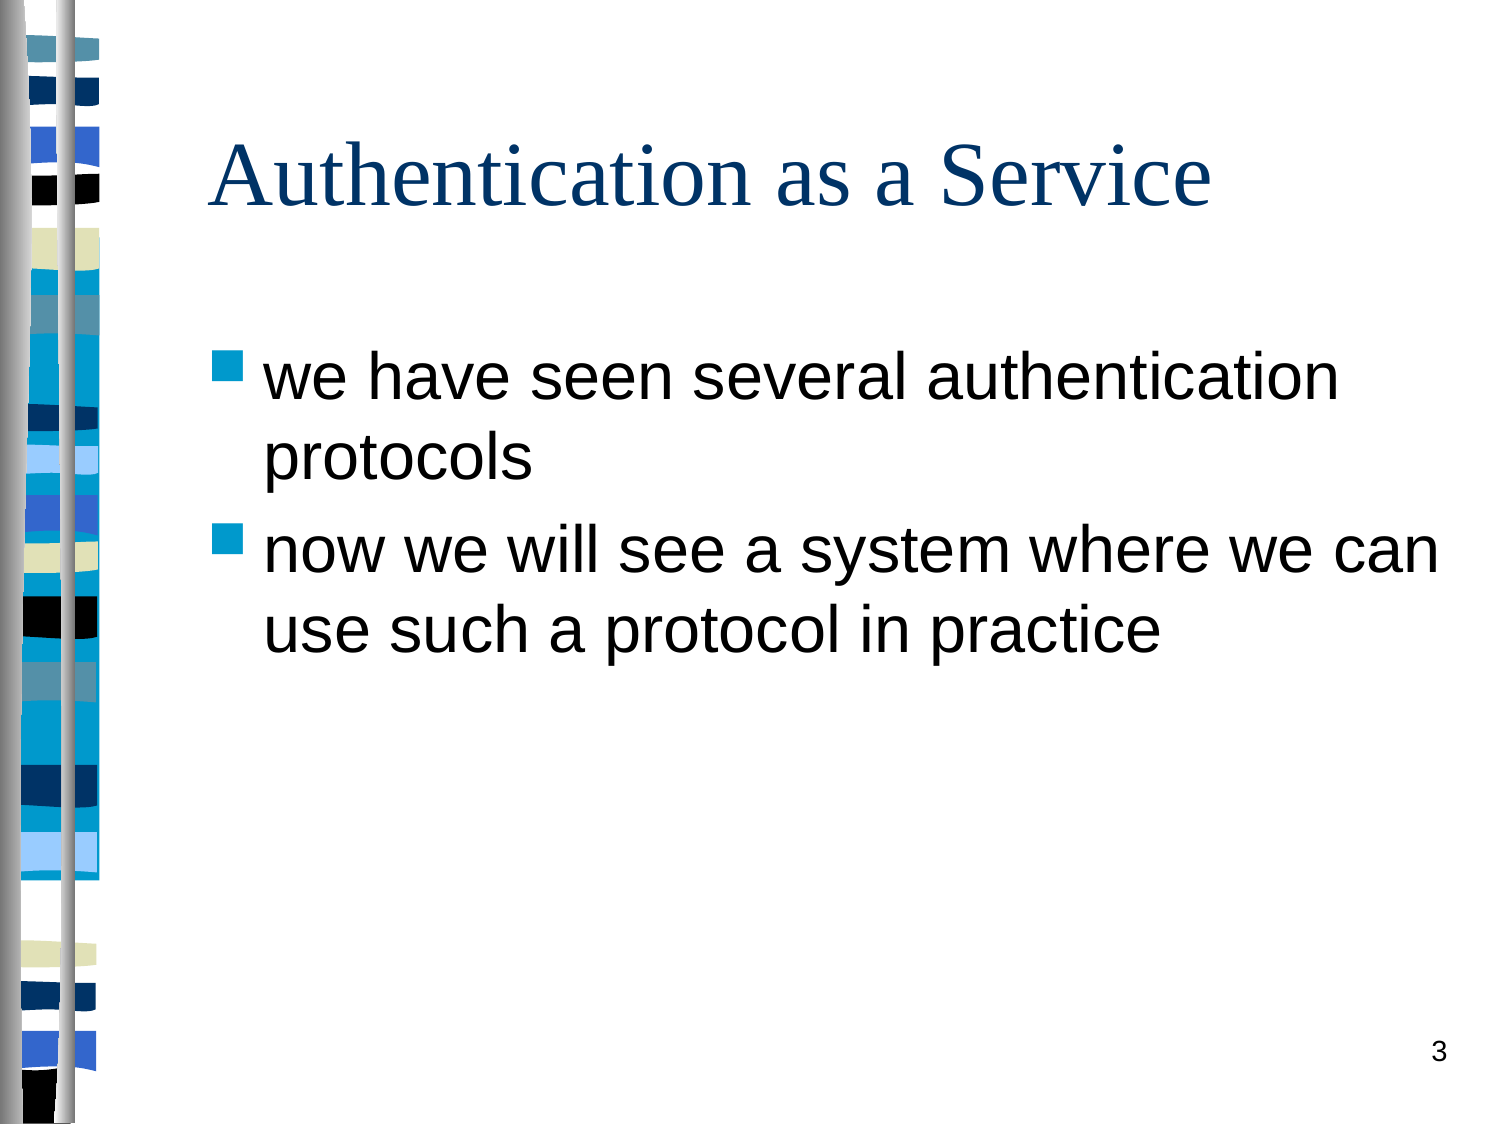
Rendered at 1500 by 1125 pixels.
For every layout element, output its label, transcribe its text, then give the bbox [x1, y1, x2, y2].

slide_number 3 [1149, 1024, 1463, 1101]
list we have seen several authentication protocols now we will see a system where we can use such a protocol in practice [192, 324, 1468, 1000]
title Authentication as a Service [192, 75, 1468, 263]
